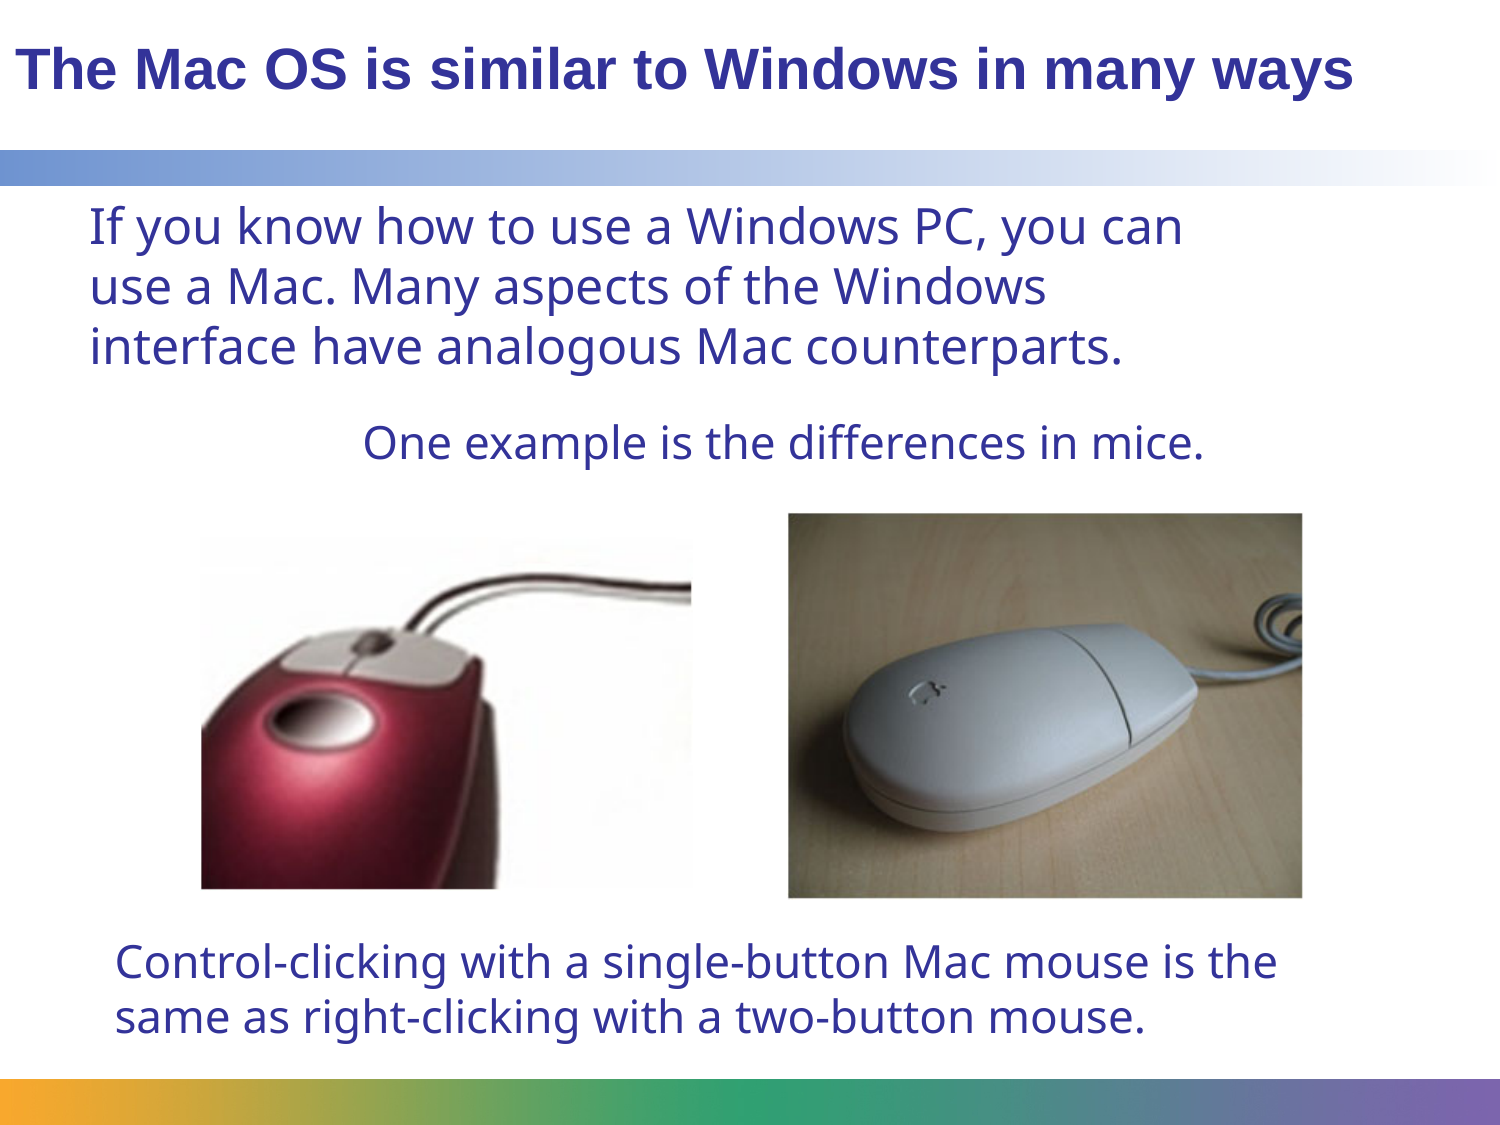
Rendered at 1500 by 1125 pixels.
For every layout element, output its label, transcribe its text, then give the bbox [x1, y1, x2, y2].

text_box If you know how to use a Windows PC, you can use a Mac. Many aspects of the Windows interface have analogous Mac counterparts. [74, 187, 1263, 383]
picture [0, 1079, 1500, 1125]
text_box One example is the differences in mice. [347, 412, 1221, 477]
text_box Control-clicking with a single-button Mac mouse is the same as right-clicking with a two-button mouse. [99, 924, 1375, 1050]
picture [199, 537, 693, 891]
title The Mac OS is similar to Windows in many ways [0, 0, 1500, 135]
picture [787, 512, 1304, 901]
